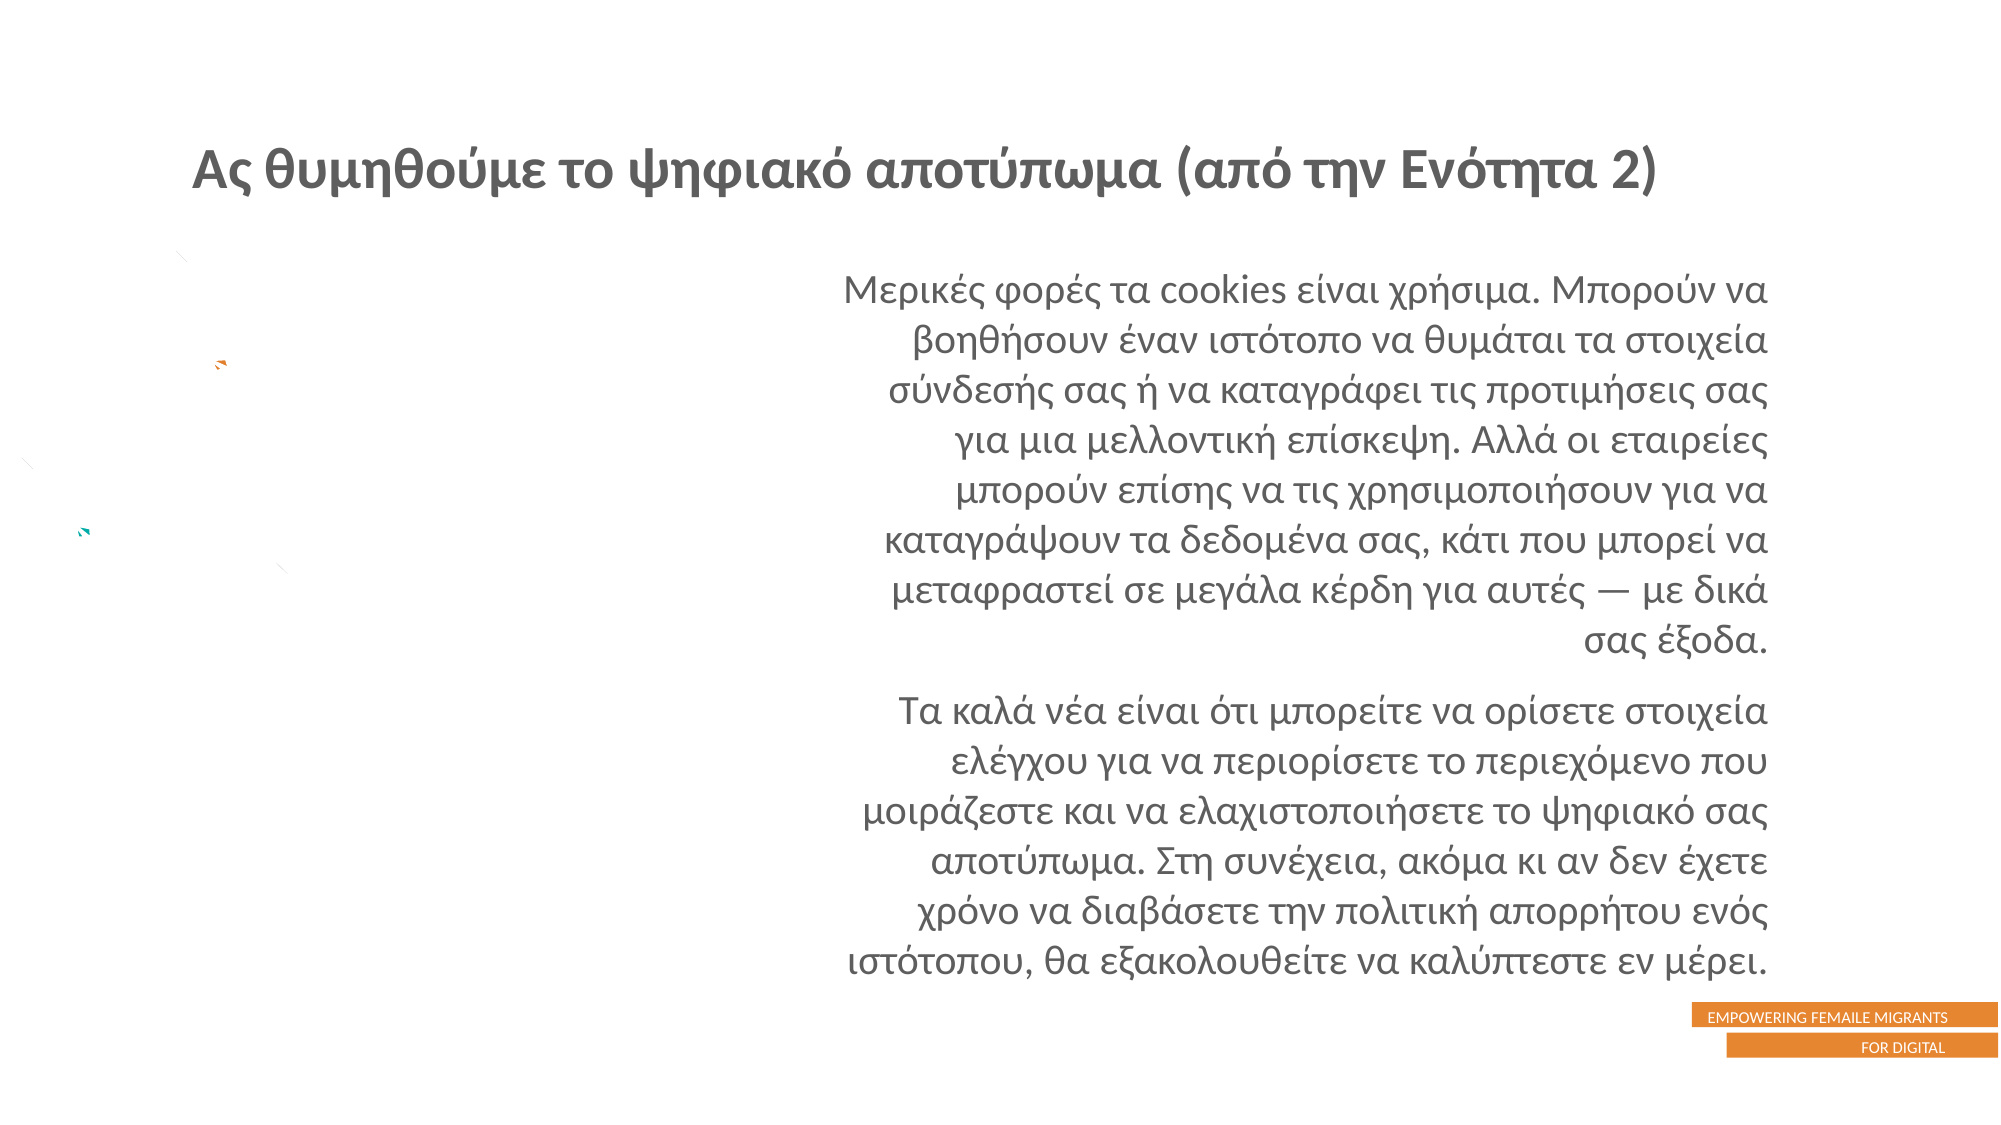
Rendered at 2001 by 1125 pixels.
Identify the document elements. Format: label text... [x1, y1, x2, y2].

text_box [20, 250, 828, 1089]
text_box Ας θυμηθούμε το ψηφιακό αποτύπωμα (από την Ενότητα 2) [178, 123, 1917, 280]
text_box Μερικές φορές τα cookies είναι χρήσιμα. Μπορούν να βοηθήσουν έναν ιστότοπο να θυμάται τα στοιχεία σύνδεσής σας ή να καταγράφει τις προτιμήσεις σας για μια μελλοντική επίσκεψη. Αλλά οι εταιρείες μπορούν επίσης να τις χρησιμοποιήσουν για να καταγράψουν τα δεδομένα σας, κάτι που μπορεί να μεταφραστεί σε μεγάλα κέρδη για αυτές — με δικά σας έξοδα. Τα καλά νέα είναι ότι μπορείτε να ορίσετε στοιχεία ελέγχου για να περιορίσετε το περιεχόμενο που μοιράζεστε και να ελαχιστοποιήσετε το ψηφιακό σας αποτύπωμα. Στη συνέχεια, ακόμα κι αν δεν έχετε χρόνο να διαβάσετε την πολιτική απορρήτου ενός ιστότοπου, θα εξακολουθείτε να καλύπτεστε εν μέρει. [828, 254, 1784, 910]
